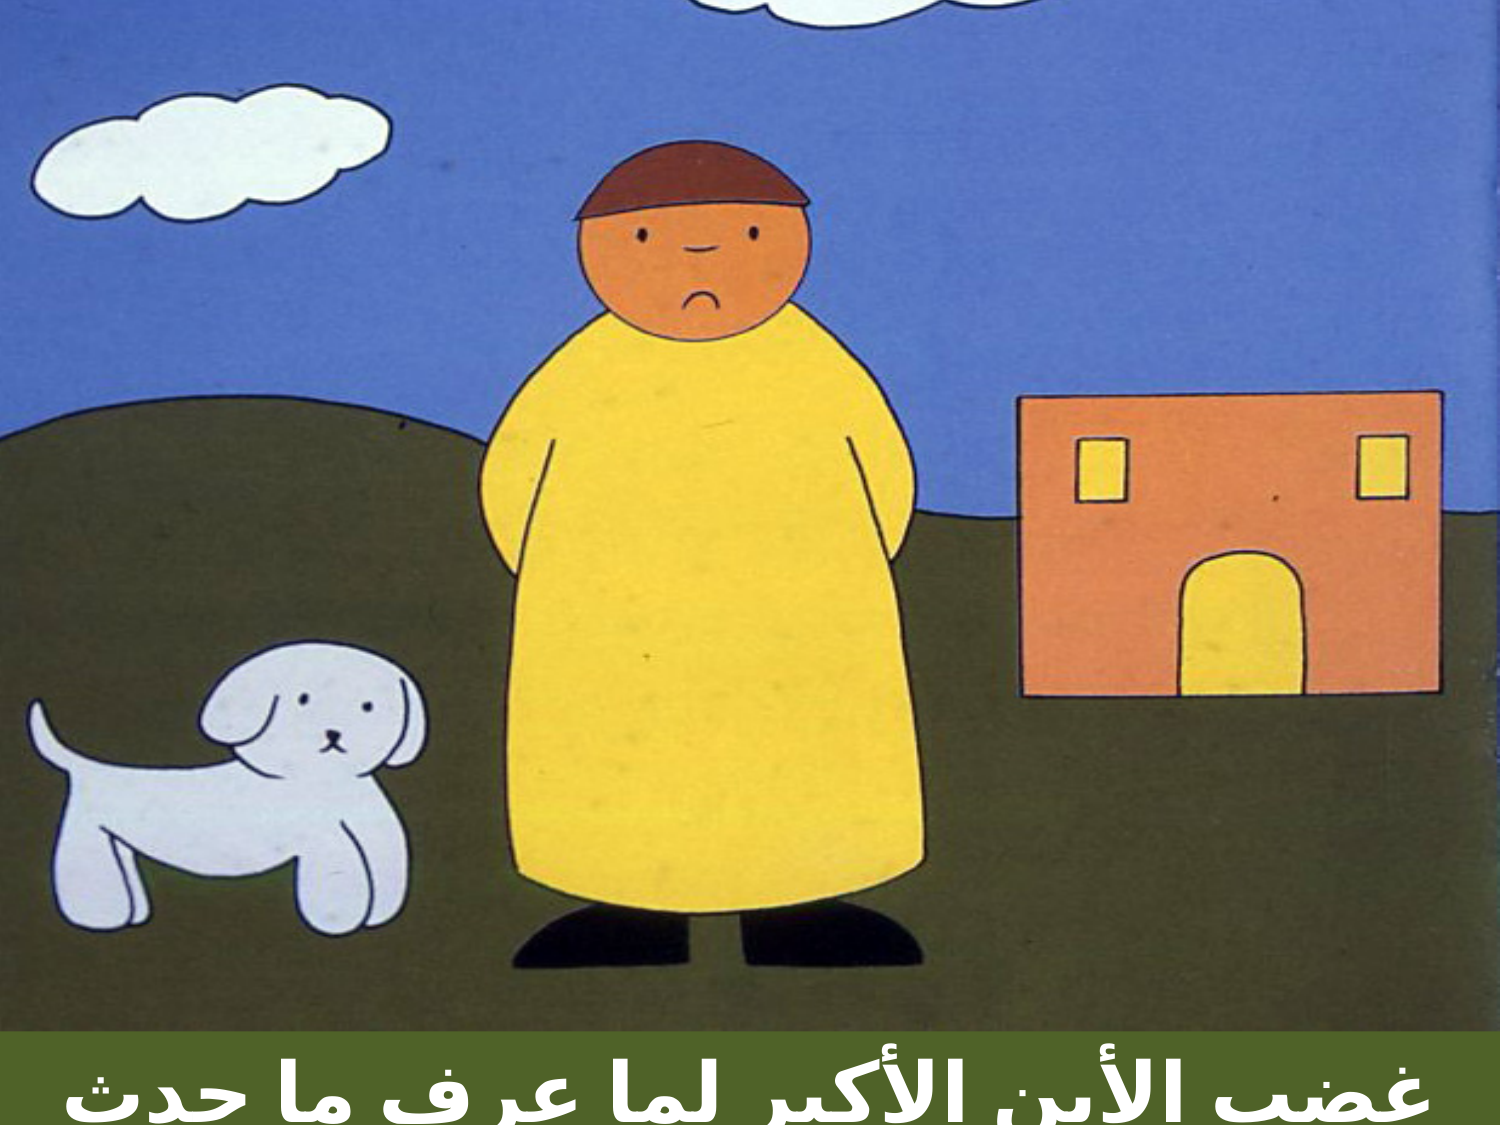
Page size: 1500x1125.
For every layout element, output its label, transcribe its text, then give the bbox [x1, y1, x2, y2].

text_box غضب الأبن الأكبر لما عرف ما حدث [0, 1040, 1500, 1125]
picture [0, 0, 1500, 1032]
